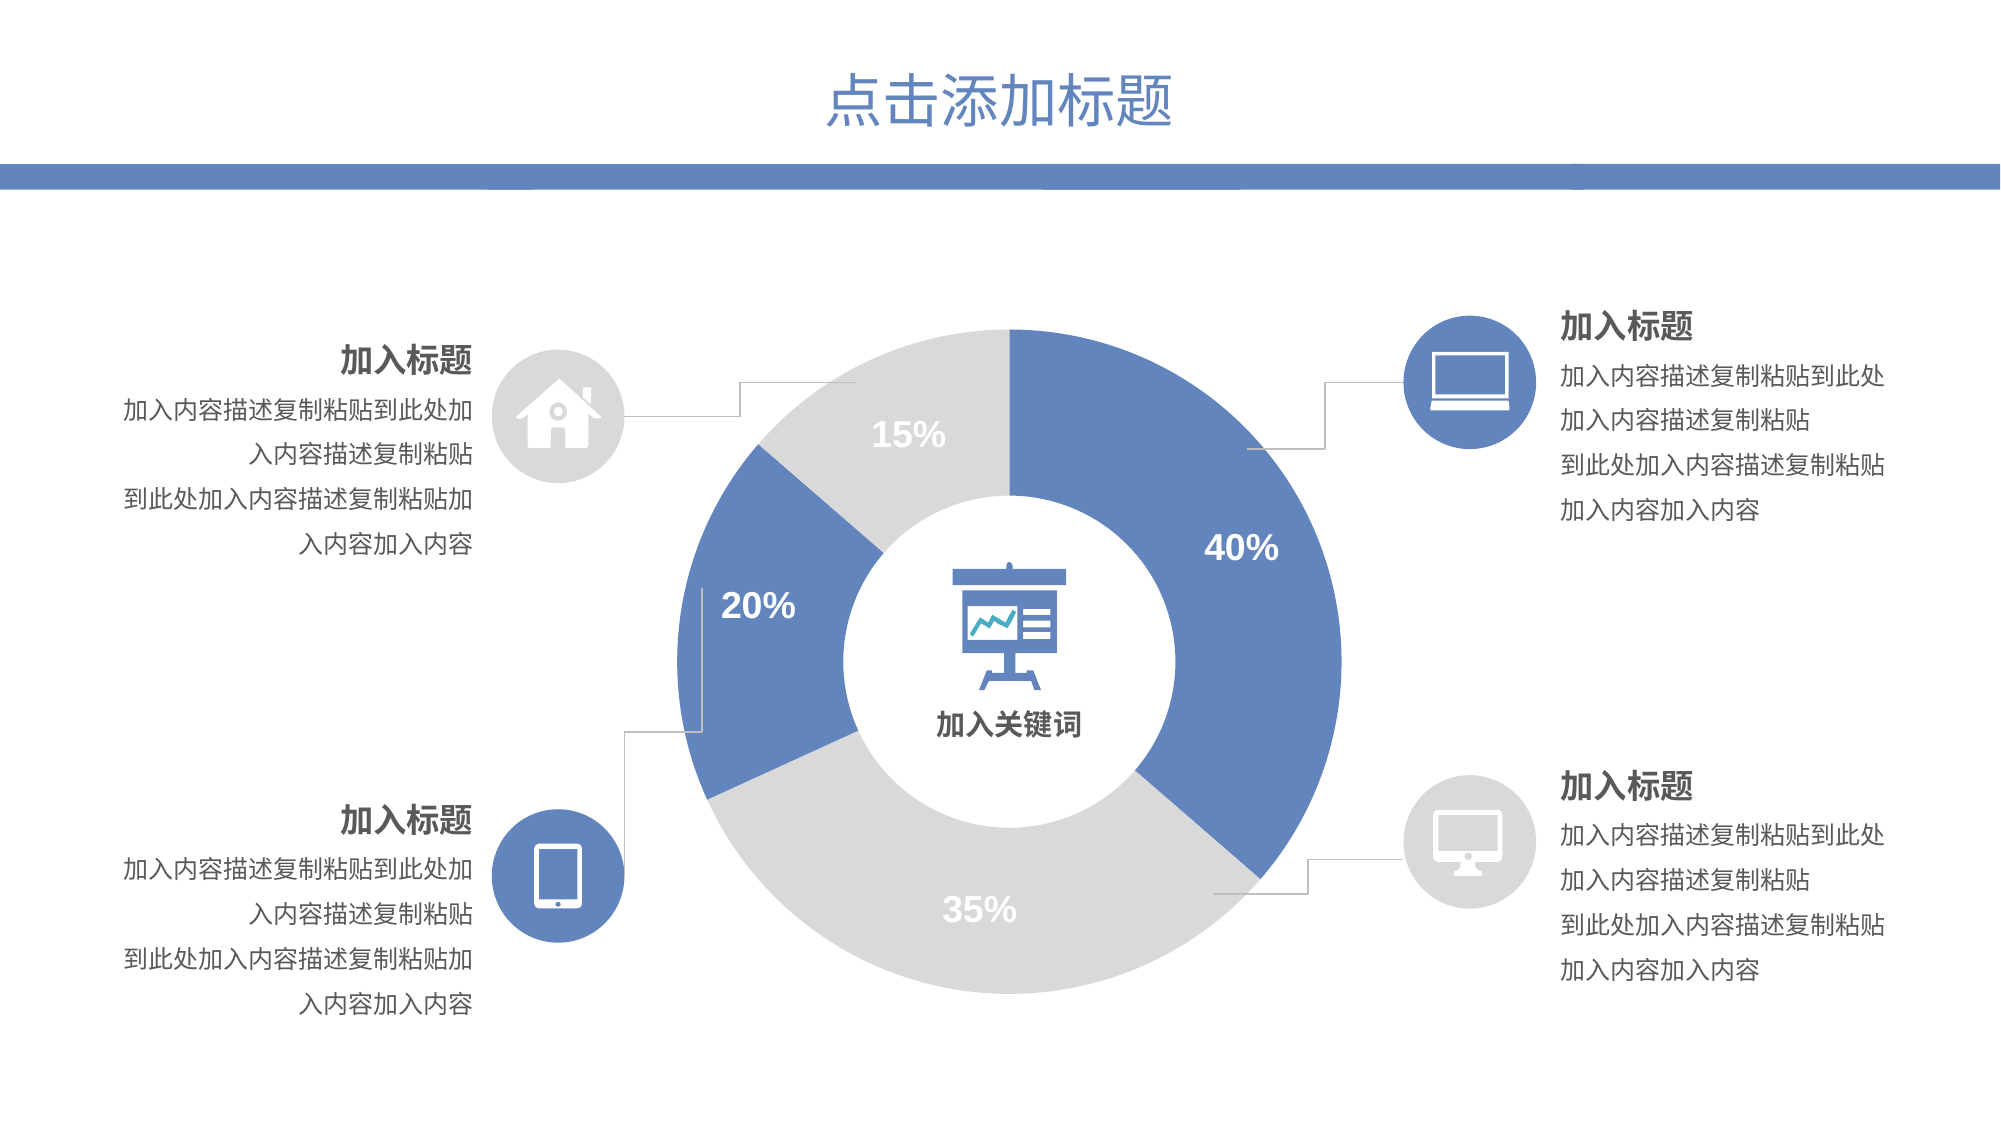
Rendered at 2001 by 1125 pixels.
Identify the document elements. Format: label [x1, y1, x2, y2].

text_box [106, 281, 1894, 1026]
